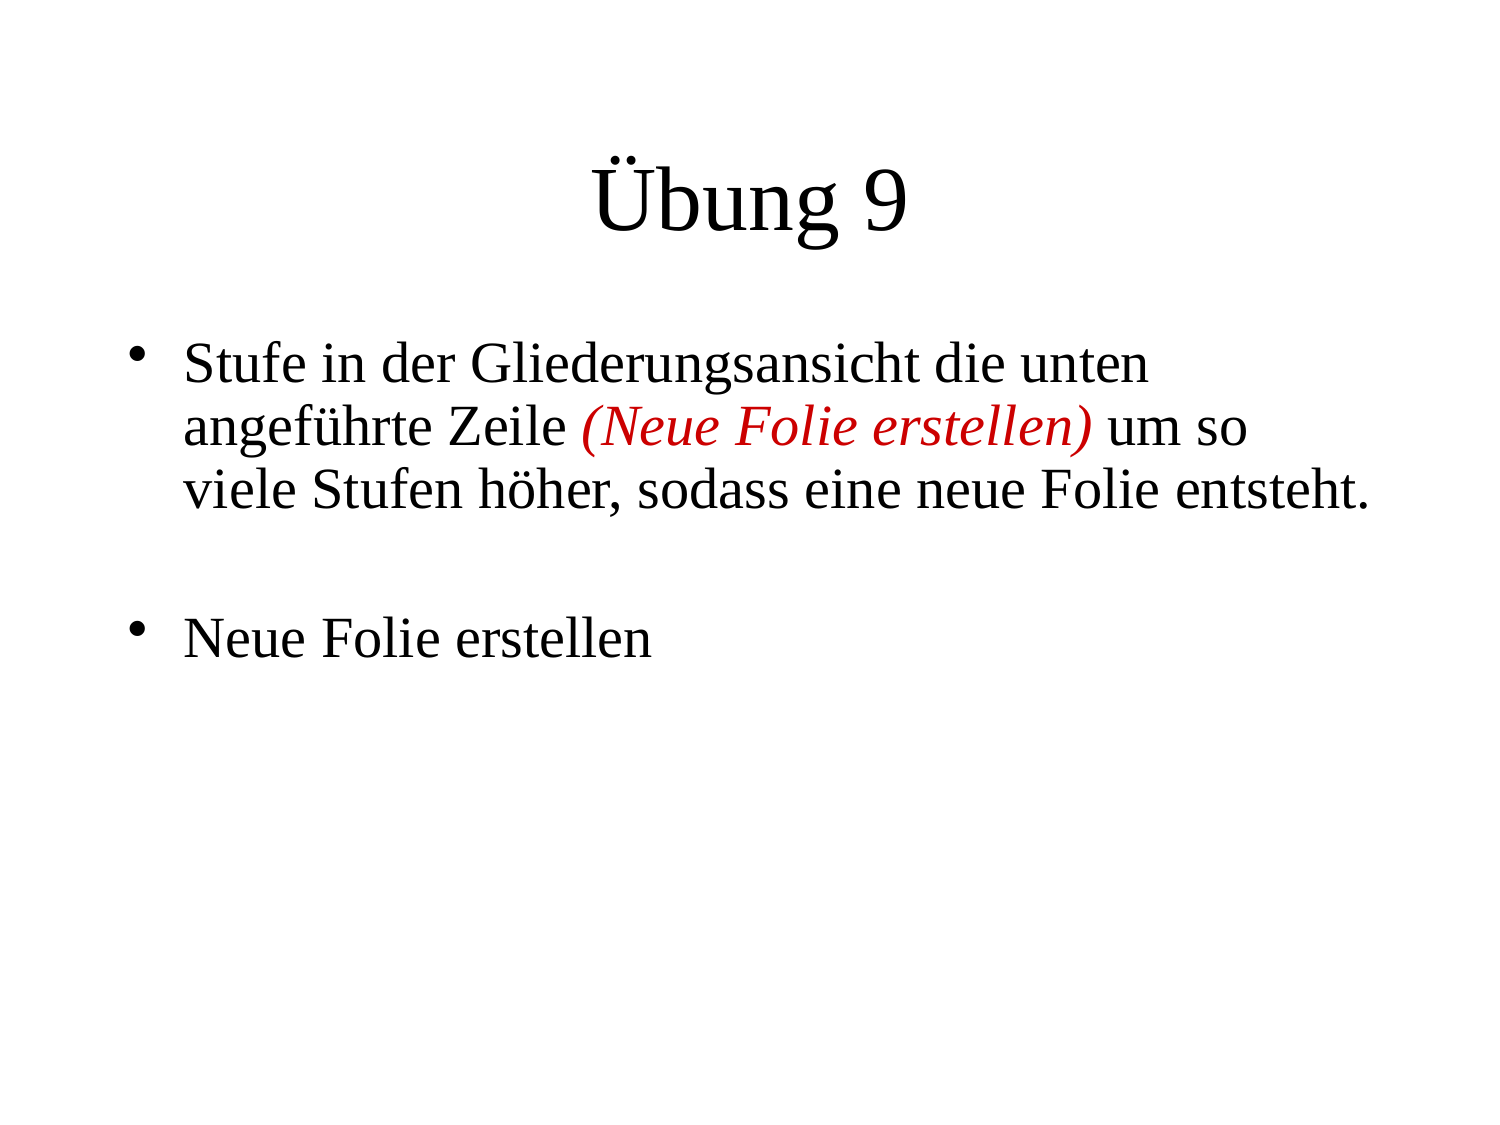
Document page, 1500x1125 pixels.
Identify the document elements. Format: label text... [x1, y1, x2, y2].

title Übung 9 [112, 99, 1388, 288]
list Stufe in der Gliederungsansicht die unten angeführte Zeile (Neue Folie erstellen) um so viele Stufen höher, sodass eine neue Folie entsteht. Neue Folie erstellen [112, 324, 1388, 513]
